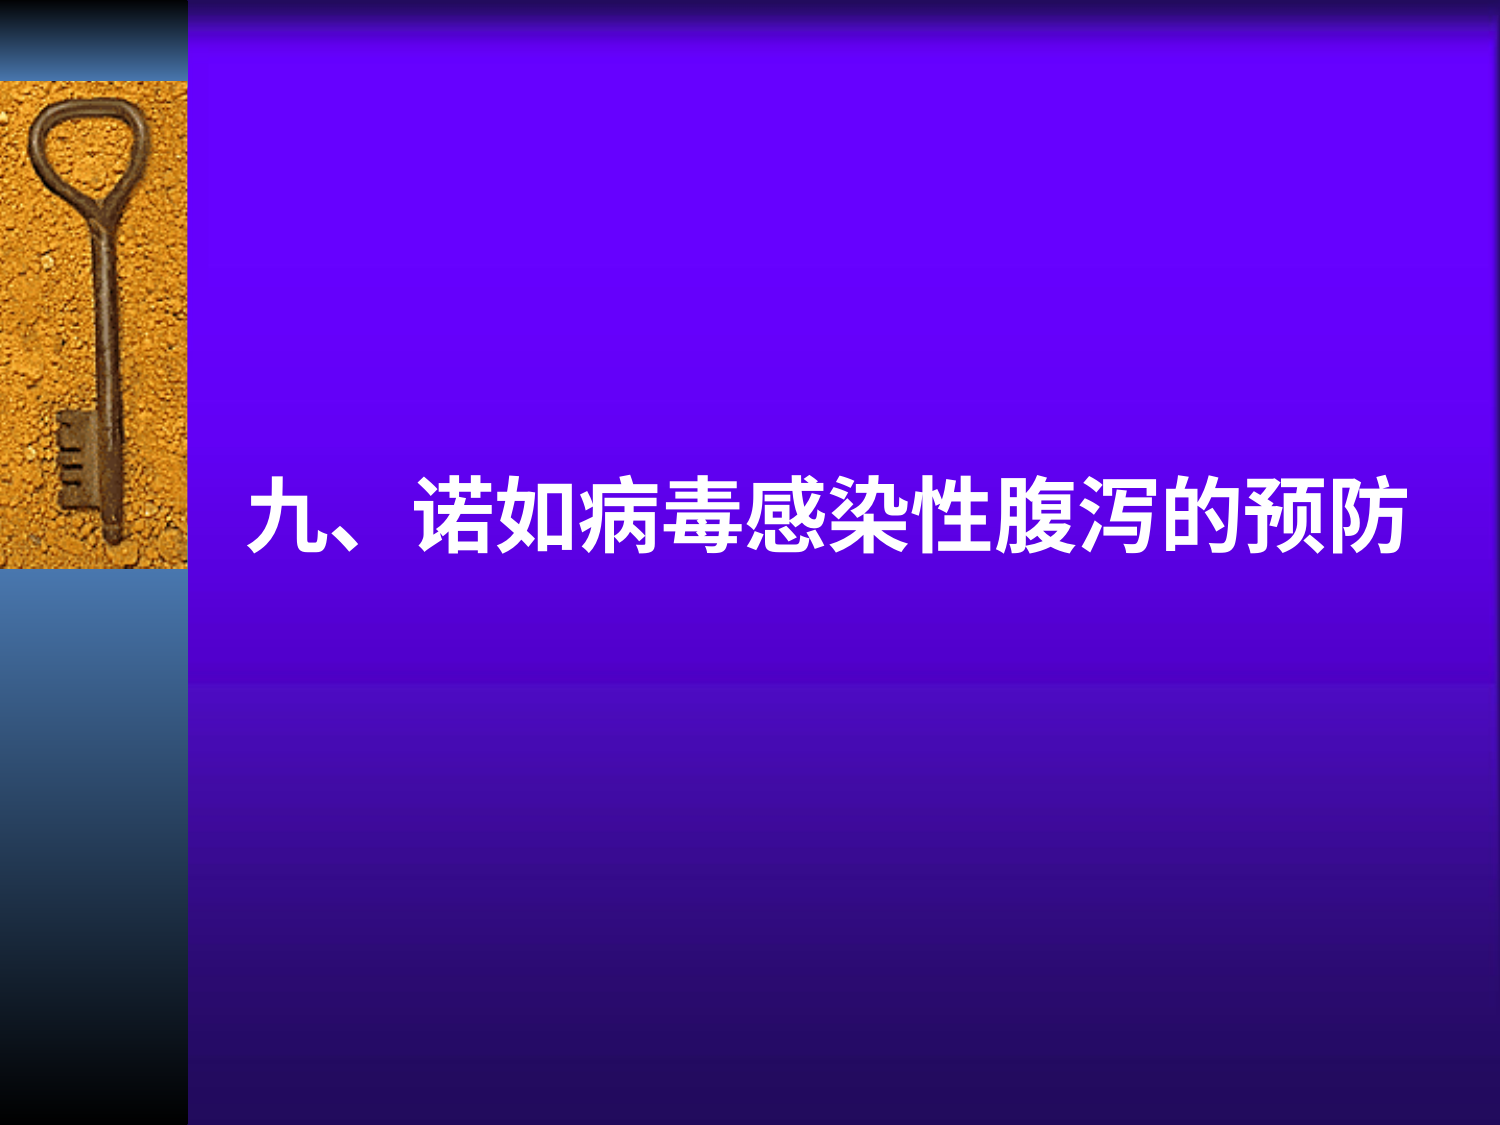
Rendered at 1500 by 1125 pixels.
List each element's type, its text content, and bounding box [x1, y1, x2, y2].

picture [0, 0, 1500, 1125]
text_box 九、诺如病毒感染性腹泻的预防 [230, 456, 1449, 571]
